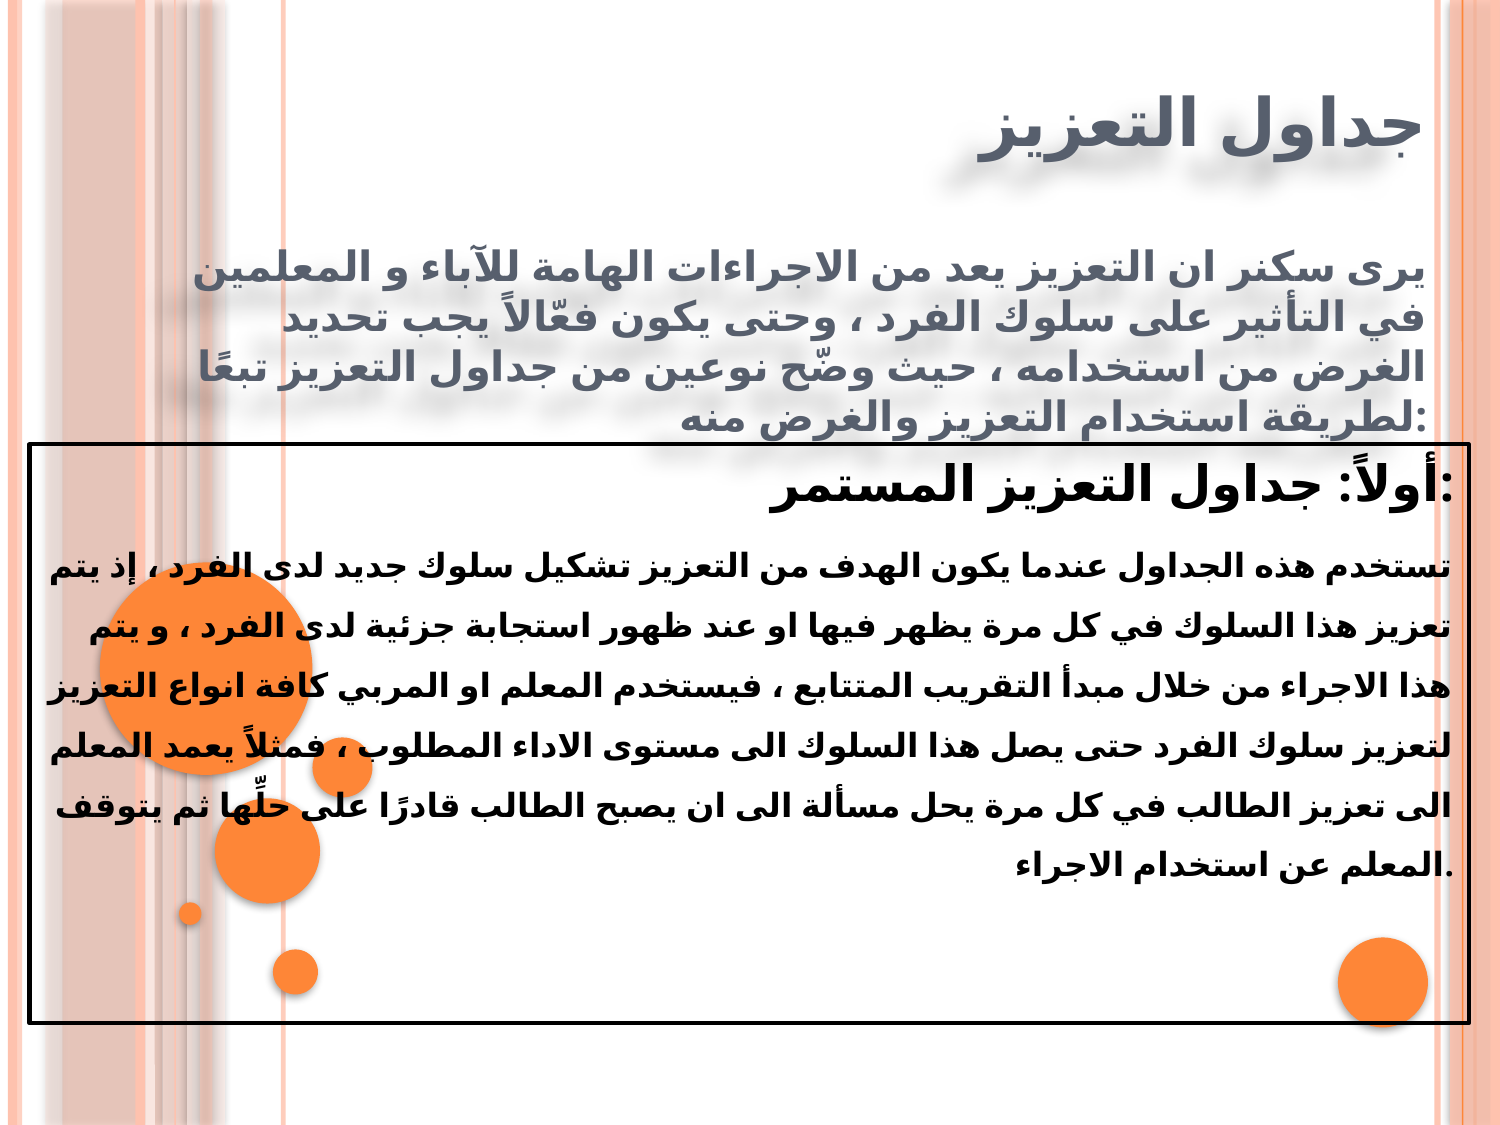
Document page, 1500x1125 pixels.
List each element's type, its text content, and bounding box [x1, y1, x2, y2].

subtitle أولاً: جداول التعزيز المستمر: تستخدم هذه الجداول عندما يكون الهدف من التعزيز تشكيل سلوك جديد لدى الفرد ، إذ يتم تعزيز هذا السلوك في كل مرة يظهر فيها او عند ظهور استجابة جزئية لدى الفرد ، و يتم هذا الاجراء من خلال مبدأ التقريب المتتابع ، فيستخدم المعلم او المربي كافة انواع التعزيز لتعزيز سلوك الفرد حتى يصل هذا السلوك الى مستوى الاداء المطلوب ، فمثلاً يعمد المعلم الى تعزيز الطالب في كل مرة يحل مسألة الى ان يصبح الطالب قادرًا على حلِّها ثم يتوقف المعلم عن استخدام الاجراء. [27, 442, 1471, 1025]
title جداول التعزيز يرى سكنر ان التعزيز يعد من الاجراءات الهامة للآباء و المعلمين في التأثير على سلوك الفرد ، وحتى يكون فعّالاً يجب تحديد الغرض من استخدامه ، حيث وضّح نوعين من جداول التعزيز تبعًا لطريقة استخدام التعزيز والغرض منه: [135, 0, 1443, 442]
